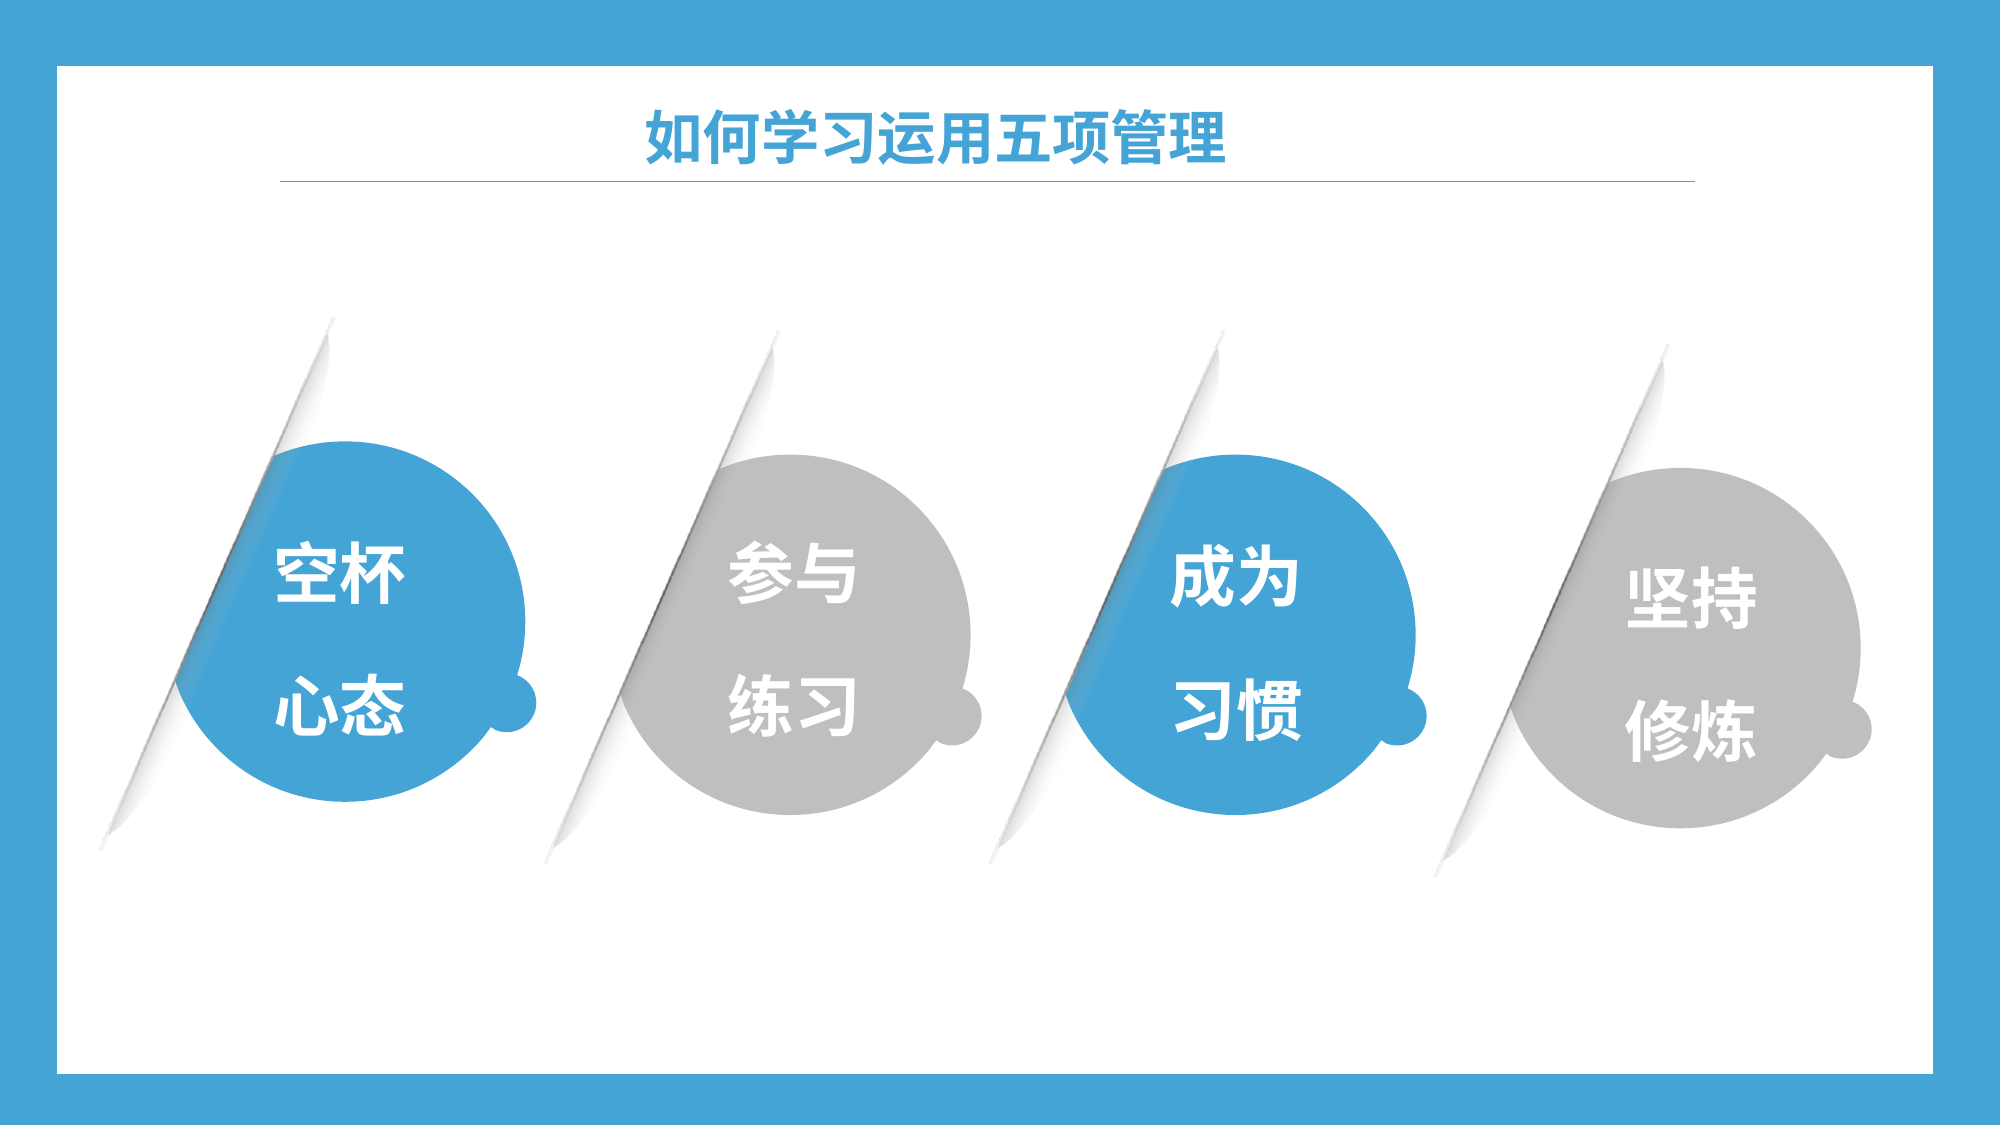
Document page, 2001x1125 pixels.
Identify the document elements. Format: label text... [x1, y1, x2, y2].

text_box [175, 297, 537, 882]
picture [91, 652, 175, 868]
picture [982, 666, 1065, 882]
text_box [620, 310, 982, 895]
text_box 如何学习运用五项管理 [630, 93, 1276, 179]
picture [1427, 679, 1510, 895]
picture [537, 665, 620, 882]
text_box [1510, 324, 1872, 909]
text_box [1065, 310, 1427, 895]
